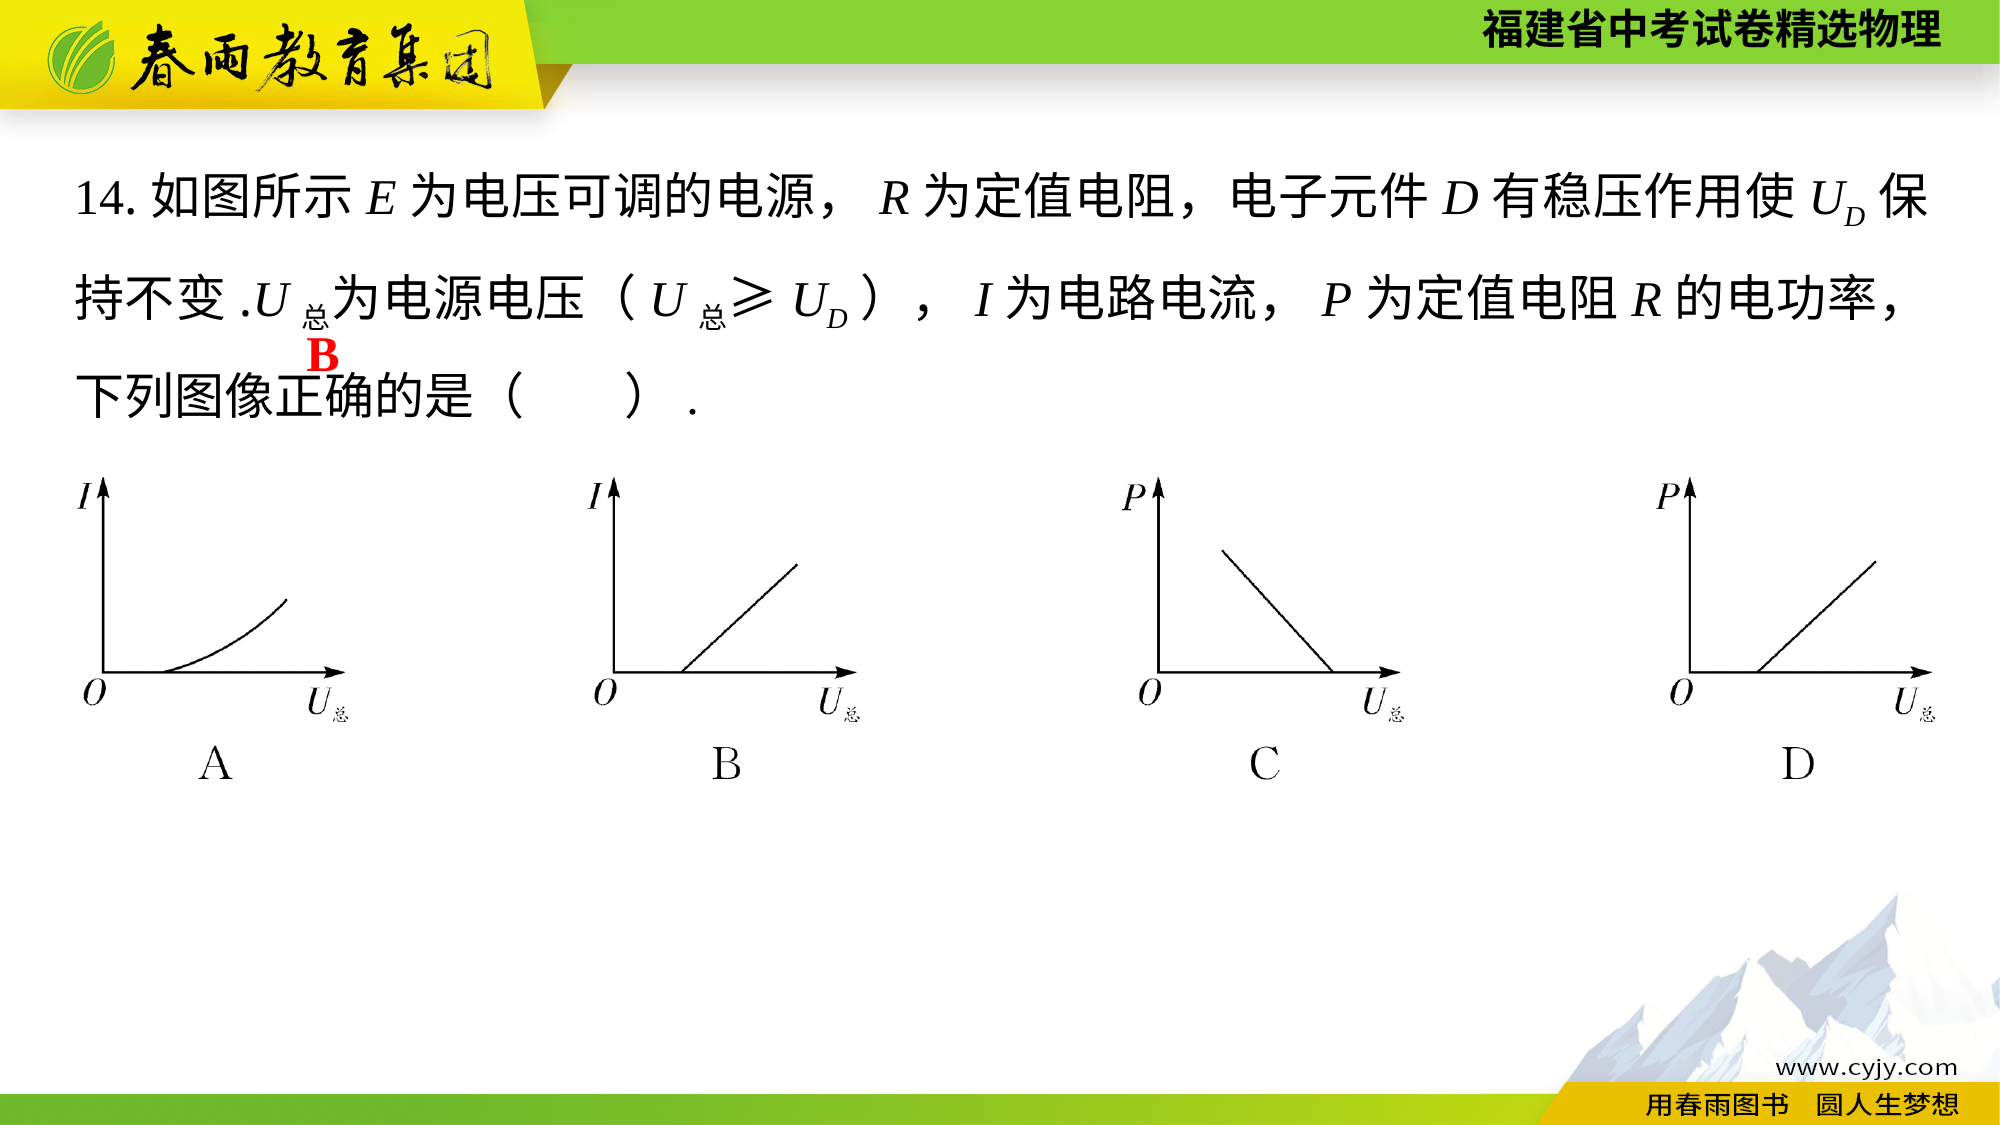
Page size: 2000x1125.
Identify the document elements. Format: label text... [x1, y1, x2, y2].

picture [0, 0, 2000, 1125]
text_box B [291, 313, 355, 389]
list 14.如图所示E为电压可调的电源，R为定值电阻，电子元件D有稳压作用使UD保持不变.U总为电源电压（U总≥UD），I为电路电流，P为定值电阻R的电功率，下列图像正确的是（ ）. [59, 122, 1944, 399]
